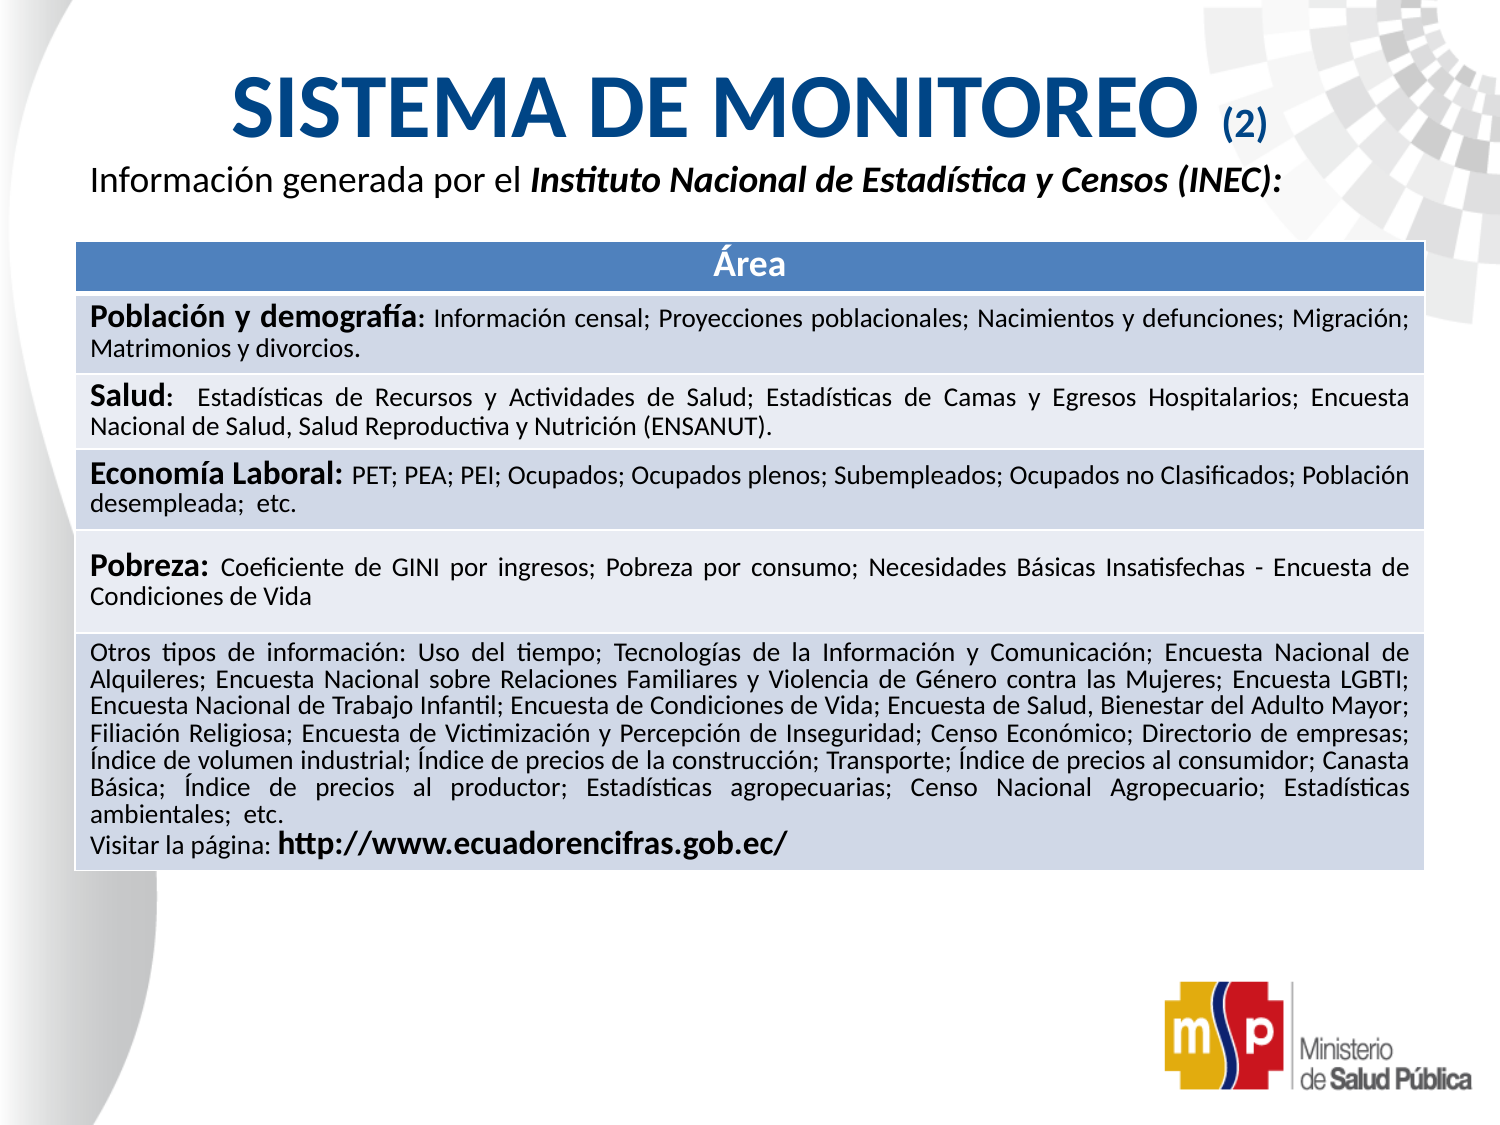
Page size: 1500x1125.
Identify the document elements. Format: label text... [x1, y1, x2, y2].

text_box Información generada por el Instituto Nacional de Estadística y Censos (INEC): [74, 147, 1469, 960]
table_cell Pobreza: Coeficiente de GINI por ingresos; Pobreza por consumo; Necesidades Básicas Insatisfechas - Encuesta de Condiciones de Vida [76, 531, 1424, 632]
table_cell Otros tipos de información: Uso del tiempo; Tecnologías de la Información y Comunicación; Encuesta Nacional de Alquileres; Encuesta Nacional sobre Relaciones Familiares y Violencia de Género contra las Mujeres; Encuesta LGBTI; Encuesta Nacional de Trabajo Infantil; Encuesta de Condiciones de Vida; Encuesta de Salud, Bienestar del Adulto Mayor; Filiación Religiosa; Encuesta de Victimización y Percepción de Inseguridad; Censo Económico; Directorio de empresas; Índice de volumen industrial; Índice de precios de la construcción; Transporte; Índice de precios al consumidor; Canasta Básica; Índice de precios al productor; Estadísticas agropecuarias; Censo Nacional Agropecuario; Estadísticas ambientales; etc. Visitar la página: http://www.ecuadorencifras.gob.ec/ [76, 634, 1424, 870]
picture [0, 0, 1500, 1125]
title SISTEMA DE MONITOREO (2) [74, 22, 1426, 147]
table_cell Población y demografía: Información censal; Proyecciones poblacionales; Nacimientos y defunciones; Migración; Matrimonios y divorcios. [76, 296, 1424, 373]
table_cell Economía Laboral: PET; PEA; PEI; Ocupados; Ocupados plenos; Subempleados; Ocupados no Clasificados; Población desempleada; etc. [76, 450, 1424, 529]
table_cell Salud: Estadísticas de Recursos y Actividades de Salud; Estadísticas de Camas y Egresos Hospitalarios; Encuesta Nacional de Salud, Salud Reproductiva y Nutrición (ENSANUT). [76, 375, 1424, 448]
table_header Área [76, 242, 1424, 291]
